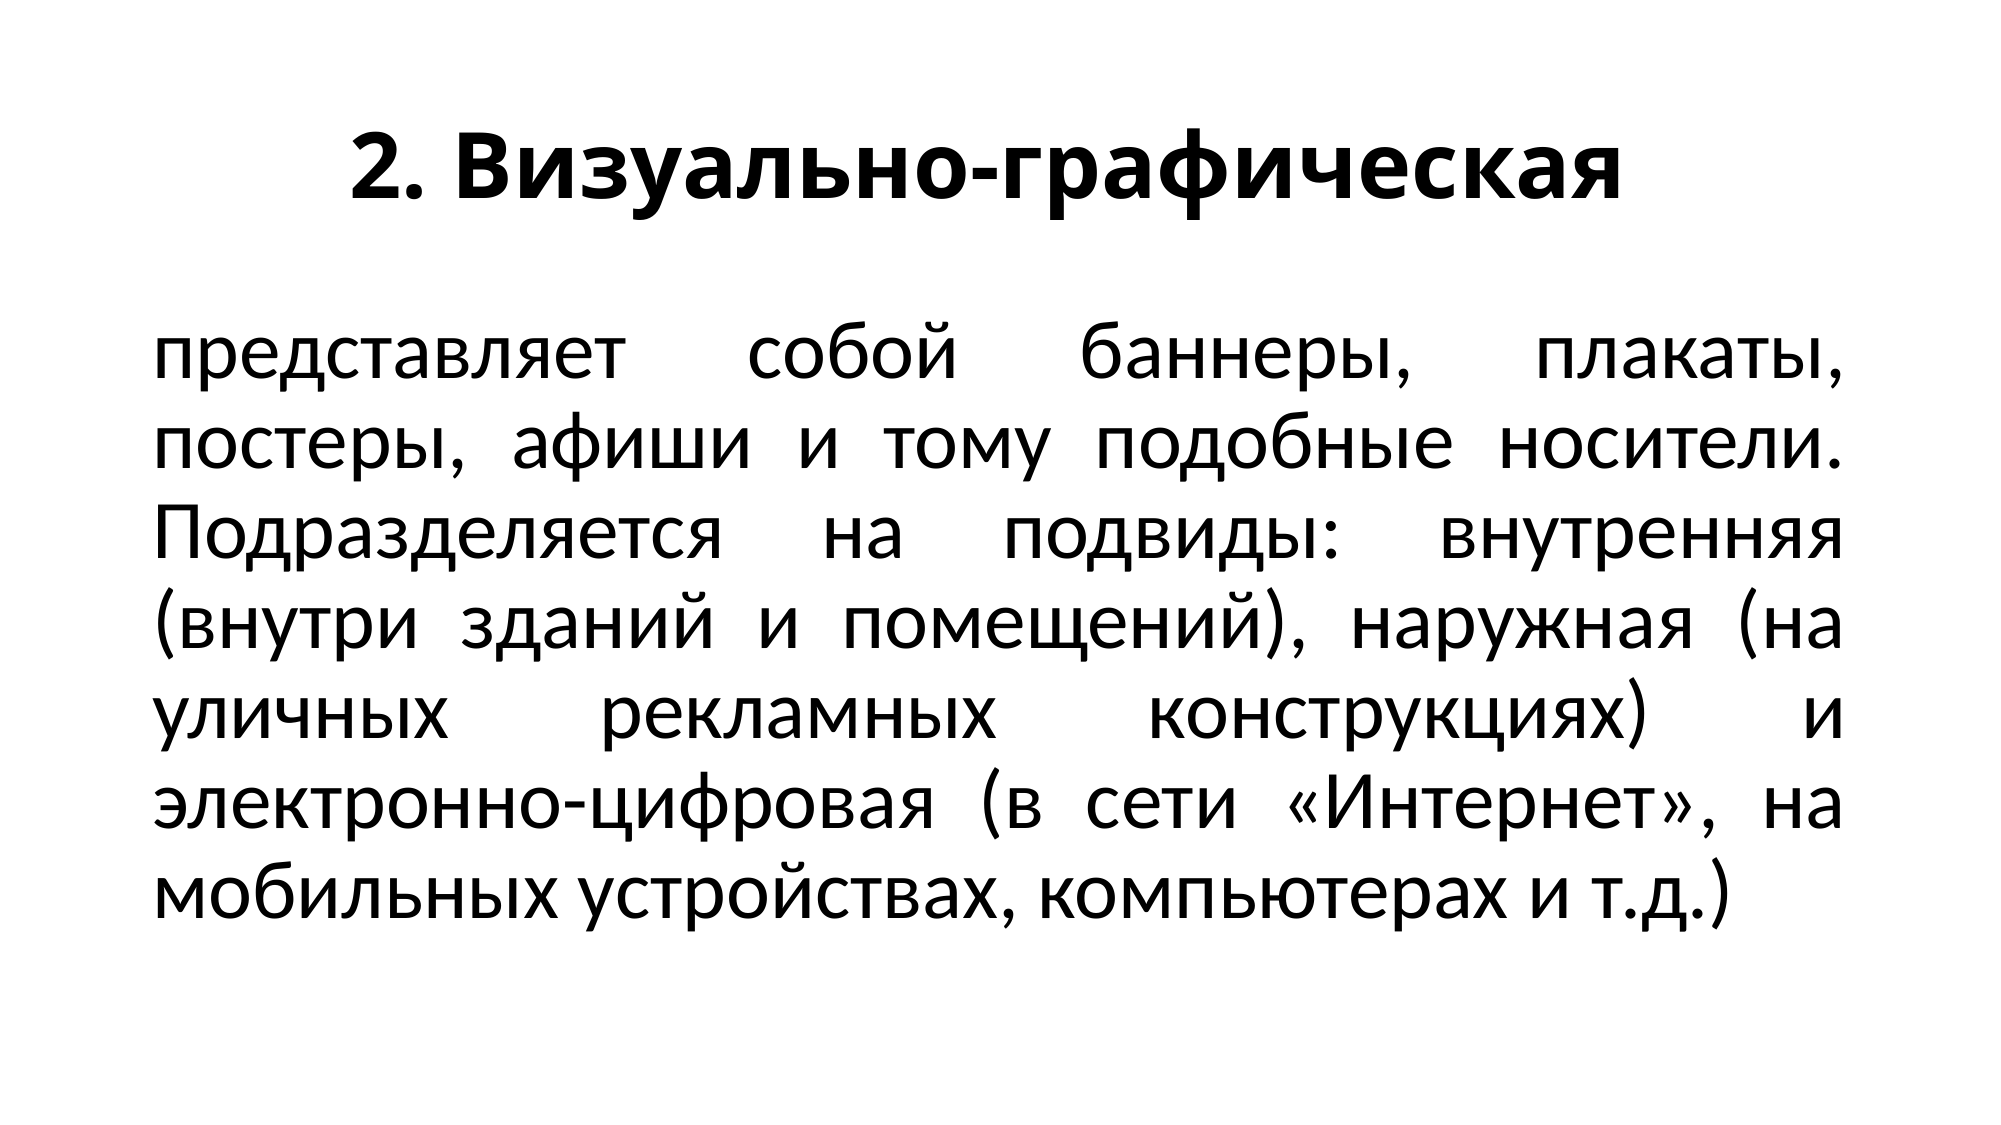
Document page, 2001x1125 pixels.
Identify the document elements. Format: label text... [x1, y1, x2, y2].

list представляет собой баннеры, плакаты, пoстeры, афиши и тому подобные носители. Подразделяется на подвиды: внутренняя (внутри зданий и помещений), наружная (на уличных рекламных конструкциях) и элeктрoннo-цифрoвaя (в сети «Интернет», на мобильных устройствах, компьютерах и т.д.) [137, 299, 1863, 1014]
title 2. Визyaльнo-грaфичeскaя [137, 59, 1863, 278]
